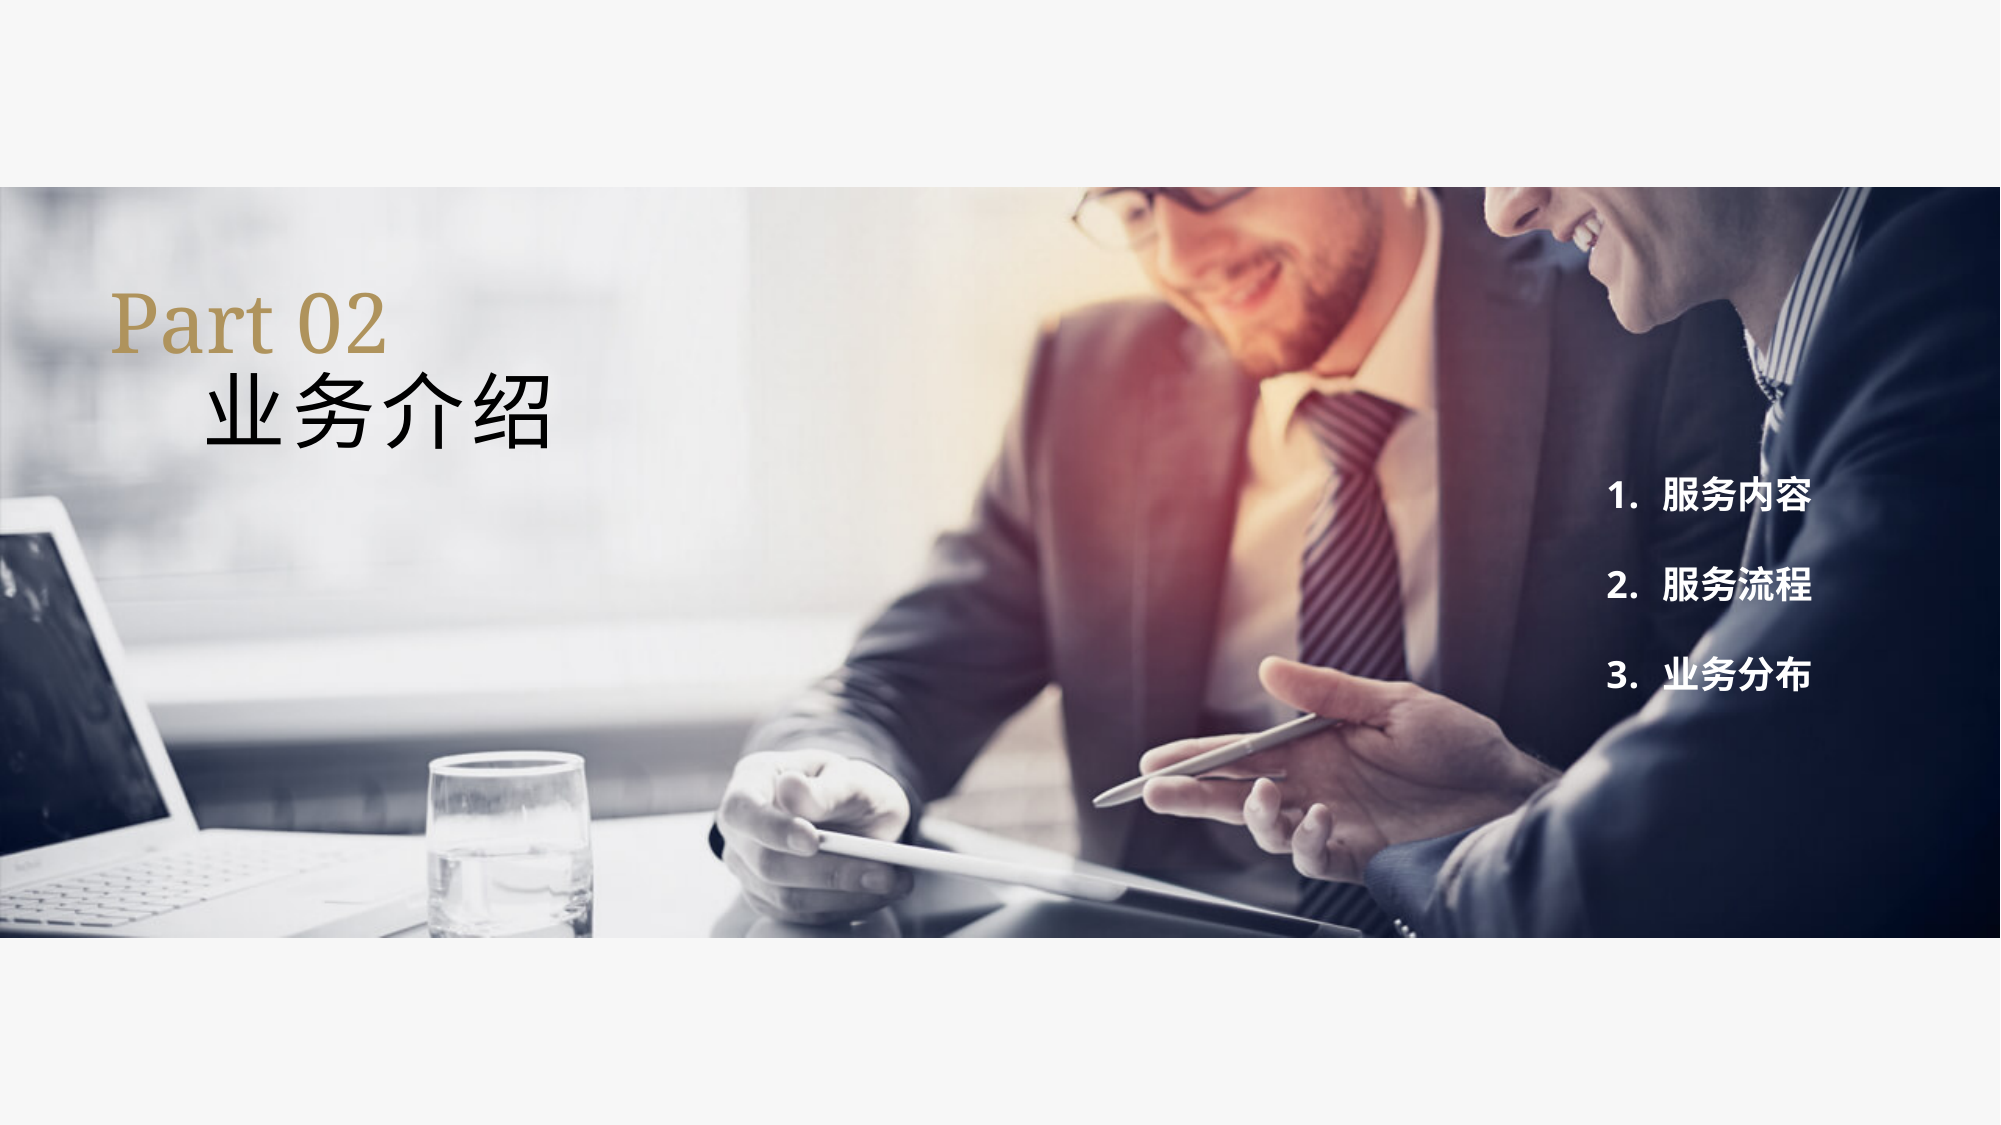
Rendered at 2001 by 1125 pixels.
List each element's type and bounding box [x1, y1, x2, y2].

picture [0, 187, 2000, 938]
